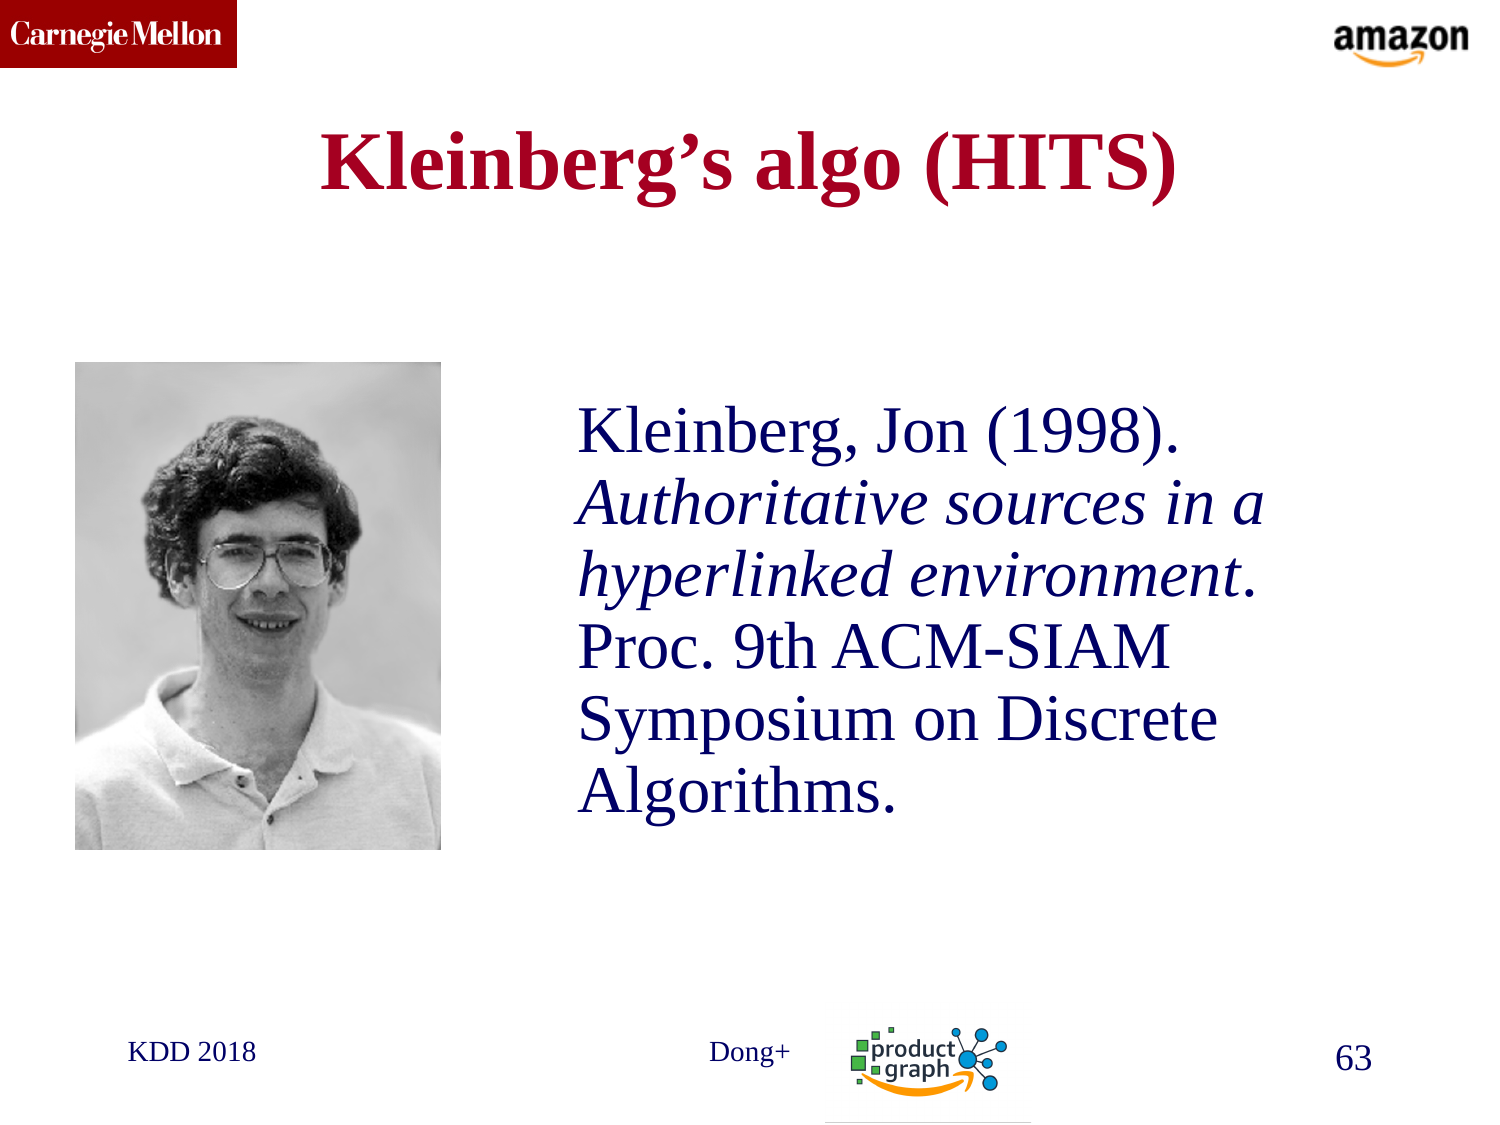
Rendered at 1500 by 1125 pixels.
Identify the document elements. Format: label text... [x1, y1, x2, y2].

slide_number 63 [1074, 1024, 1388, 1101]
picture [1322, 4, 1484, 88]
slide_number KDD 2018 [112, 1024, 426, 1101]
title Kleinberg’s algo (HITS) [112, 99, 1388, 213]
text_box Kleinberg, Jon (1998). Authoritative sources in a hyperlinked environment. Proc. 9th ACM-SIAM Symposium on Discrete Algorithms. [562, 387, 1375, 914]
picture [0, 0, 237, 68]
footer Dong+ [512, 1024, 988, 1101]
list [74, 362, 441, 851]
